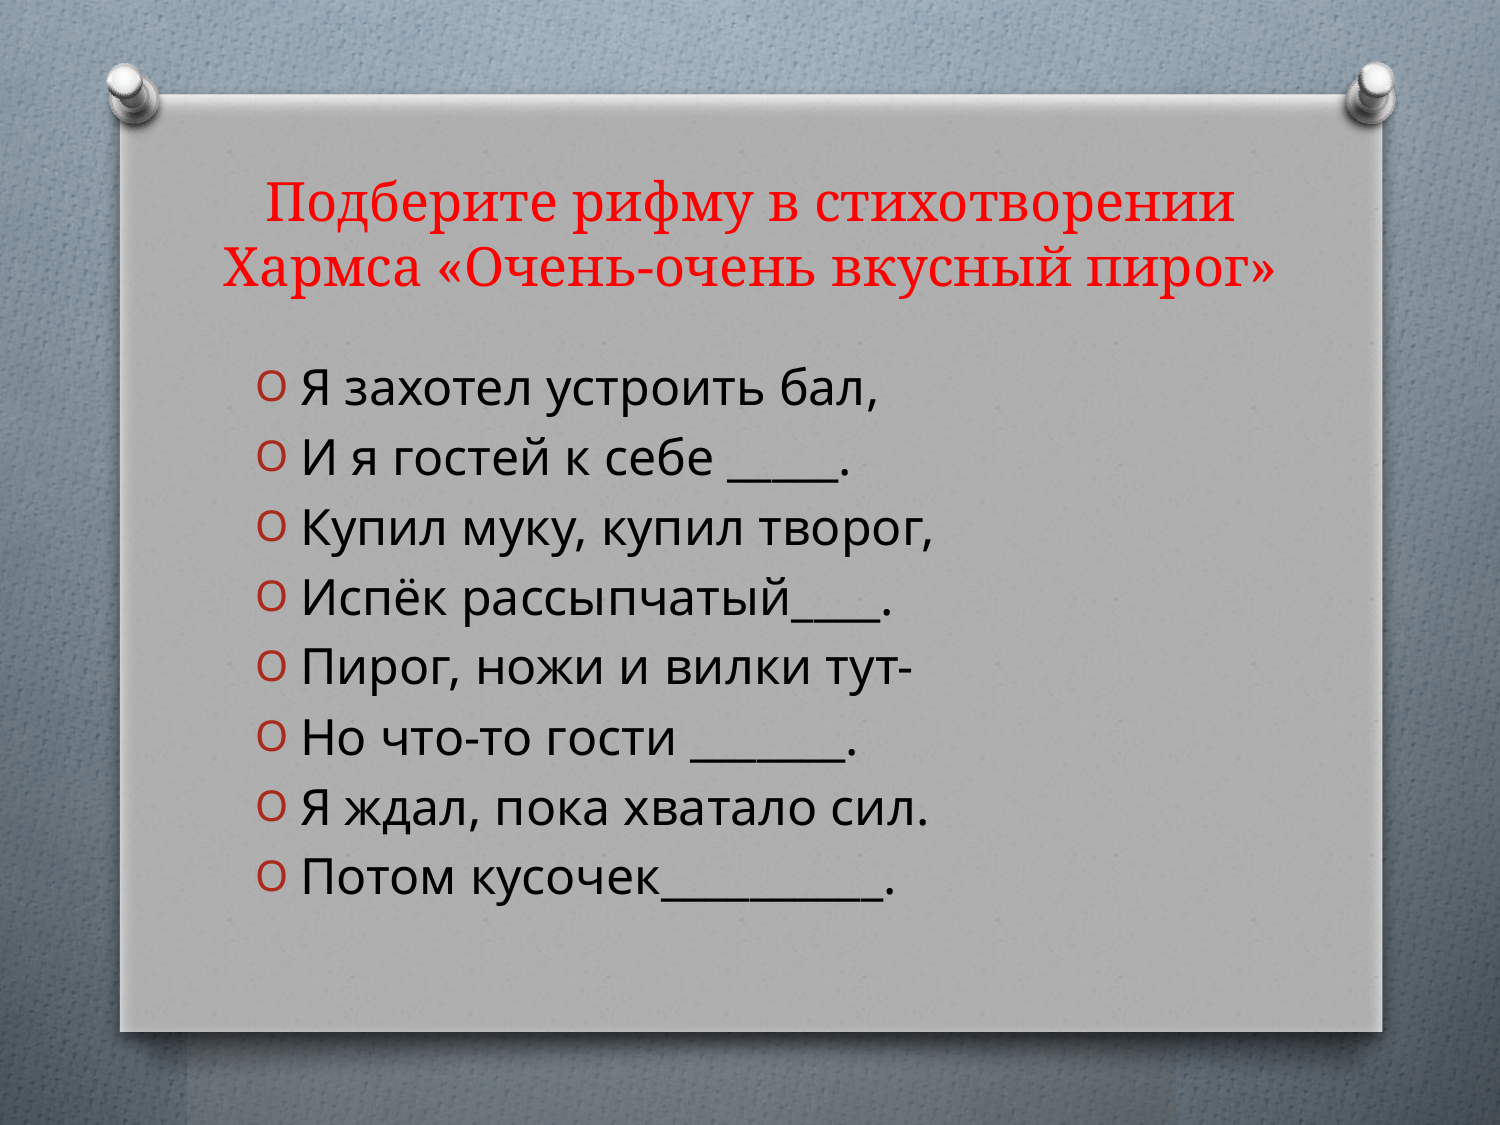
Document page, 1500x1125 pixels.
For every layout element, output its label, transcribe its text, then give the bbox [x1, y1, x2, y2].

picture [1317, 35, 1439, 156]
title Подберите рифму в стихотворении Хармса «Очень-очень вкусный пирог» [179, 134, 1323, 332]
list Я захотел устроить бал, И я гостей к себе _____. Купил муку, купил творог, Испёк рассыпчатый____. Пирог, ножи и вилки тут- Но что-то гости _______. Я ждал, пока хватало сил. Потом кусочек__________. [240, 347, 1257, 939]
picture [75, 29, 198, 153]
